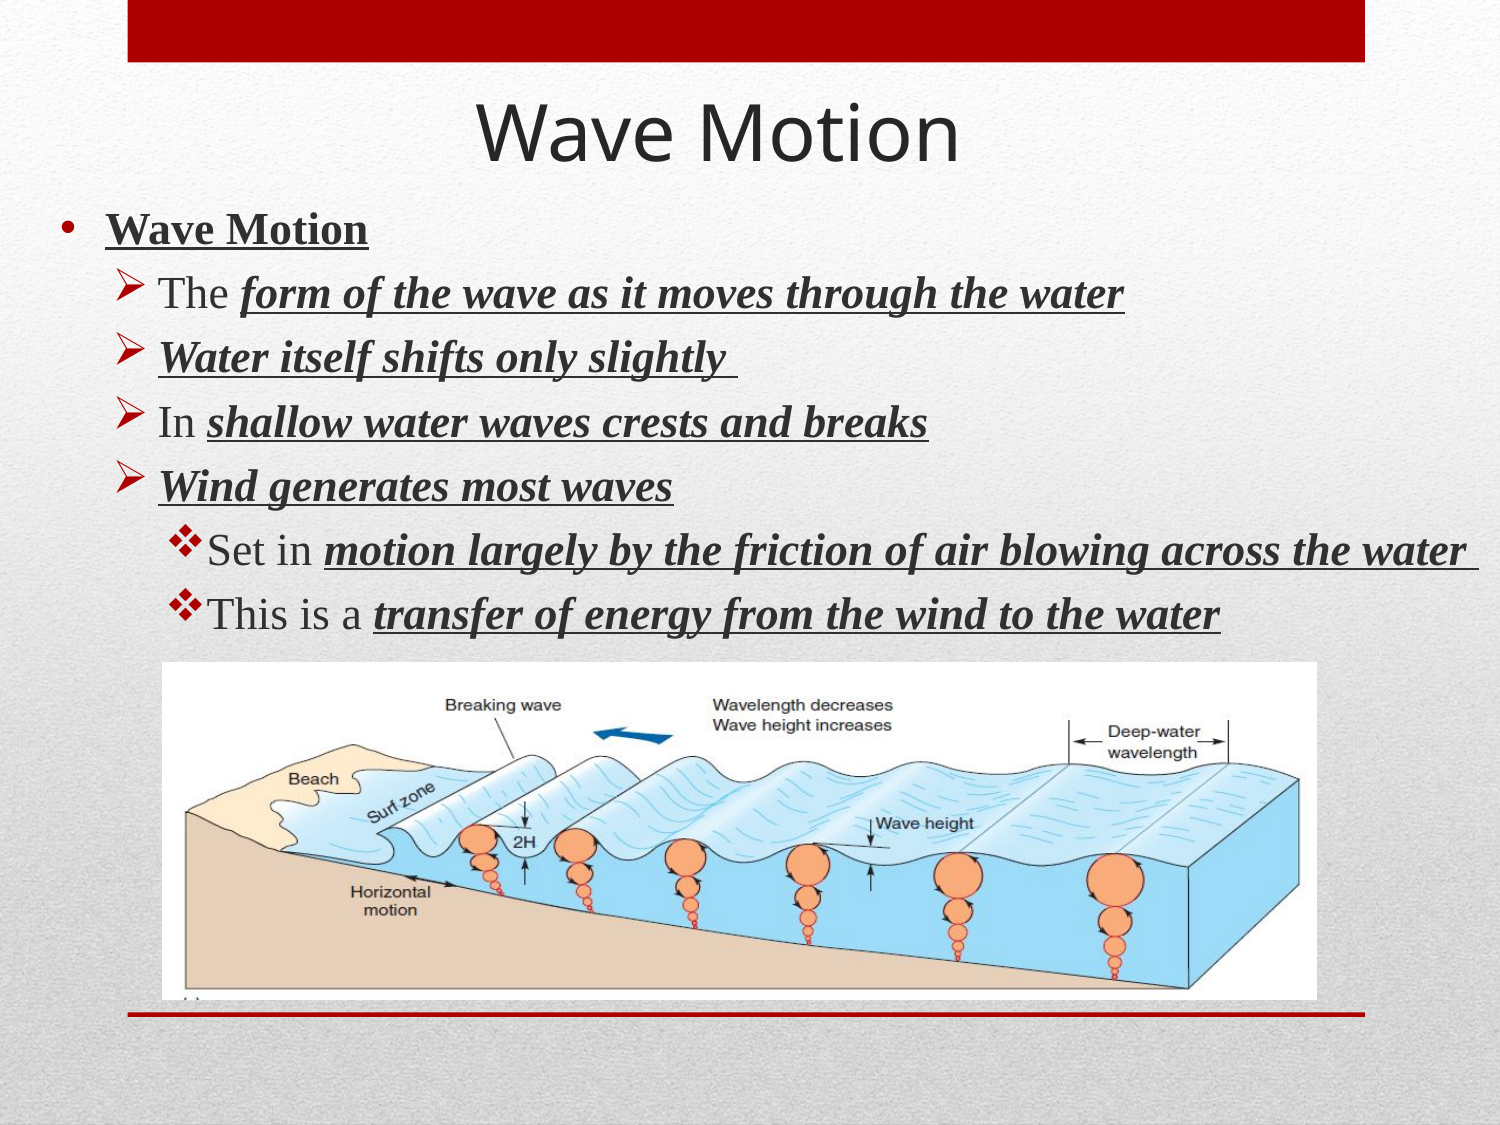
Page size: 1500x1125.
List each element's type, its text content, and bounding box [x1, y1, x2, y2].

list Wave Motion The form of the wave as it moves through the water Water itself shifts only slightly In shallow water waves crests and breaks Wind generates most waves Set in motion largely by the friction of air blowing across the water This is a transfer of energy from the wind to the water [44, 174, 1495, 663]
title Wave Motion [150, 75, 1288, 186]
picture [161, 661, 1318, 1001]
